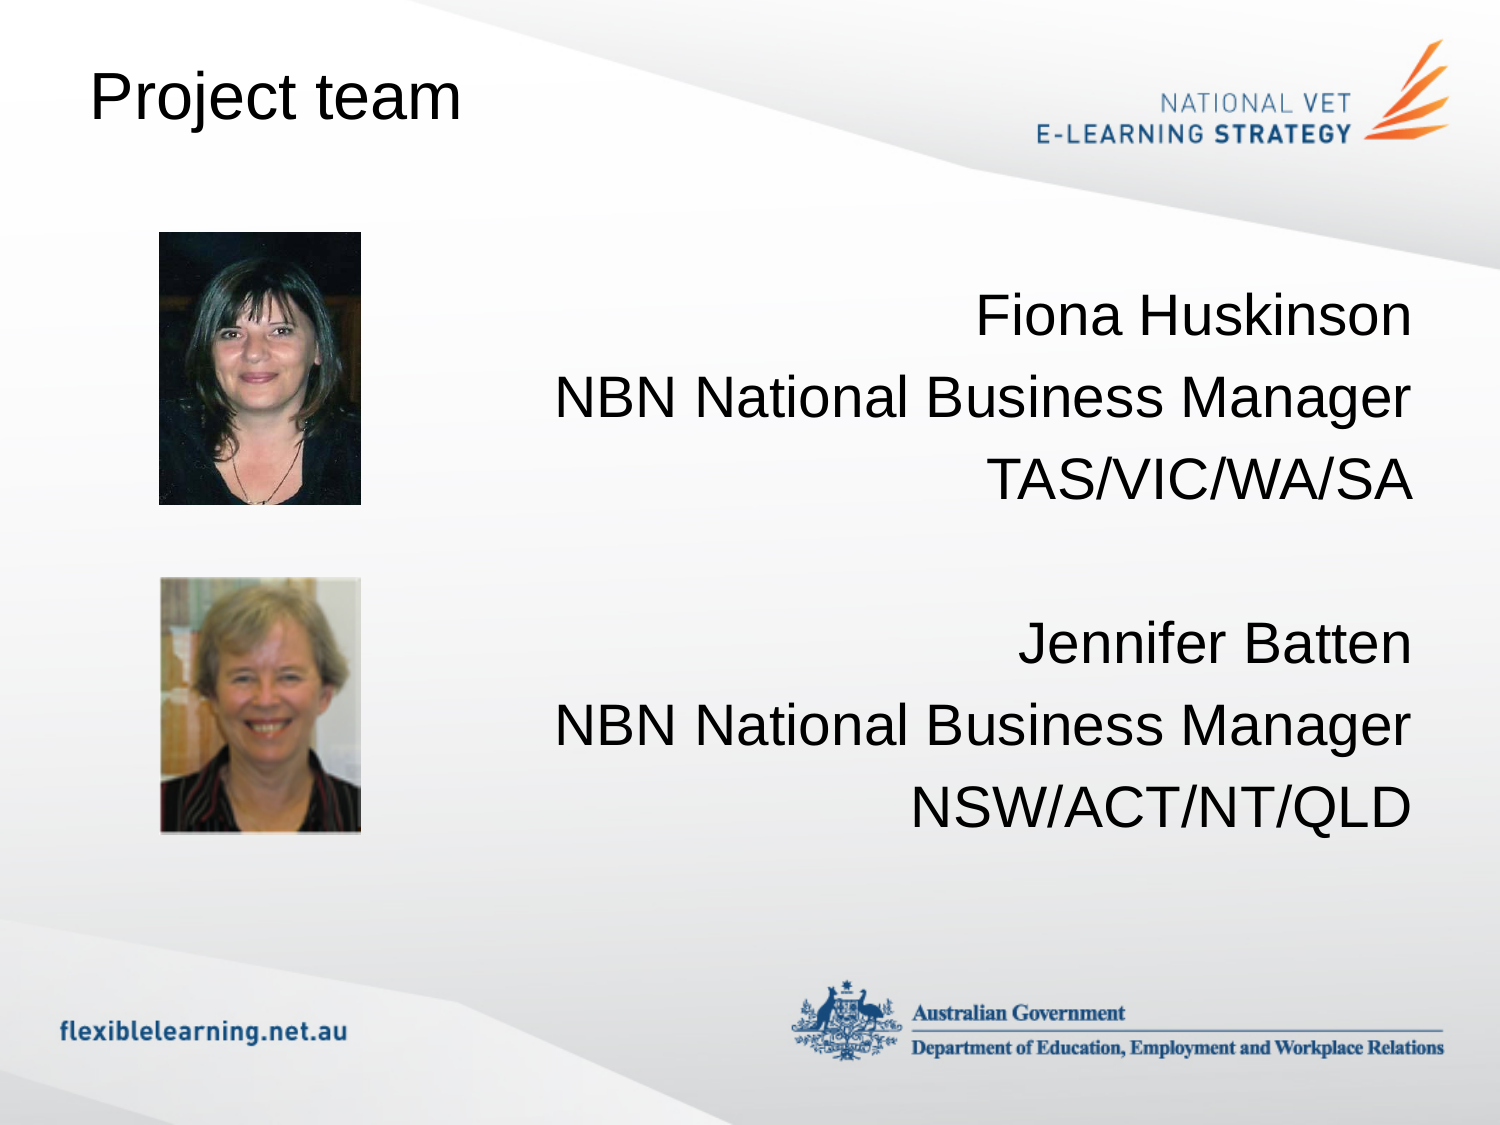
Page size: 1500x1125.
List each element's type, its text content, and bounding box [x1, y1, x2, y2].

text_box Project team [74, 45, 1425, 233]
picture [0, 0, 1500, 1125]
text_box Fiona Huskinson NBN National Business Manager TAS/VIC/WA/SA Jennifer Batten NBN National Business Manager NSW/ACT/NT/QLD [78, 268, 1429, 1012]
